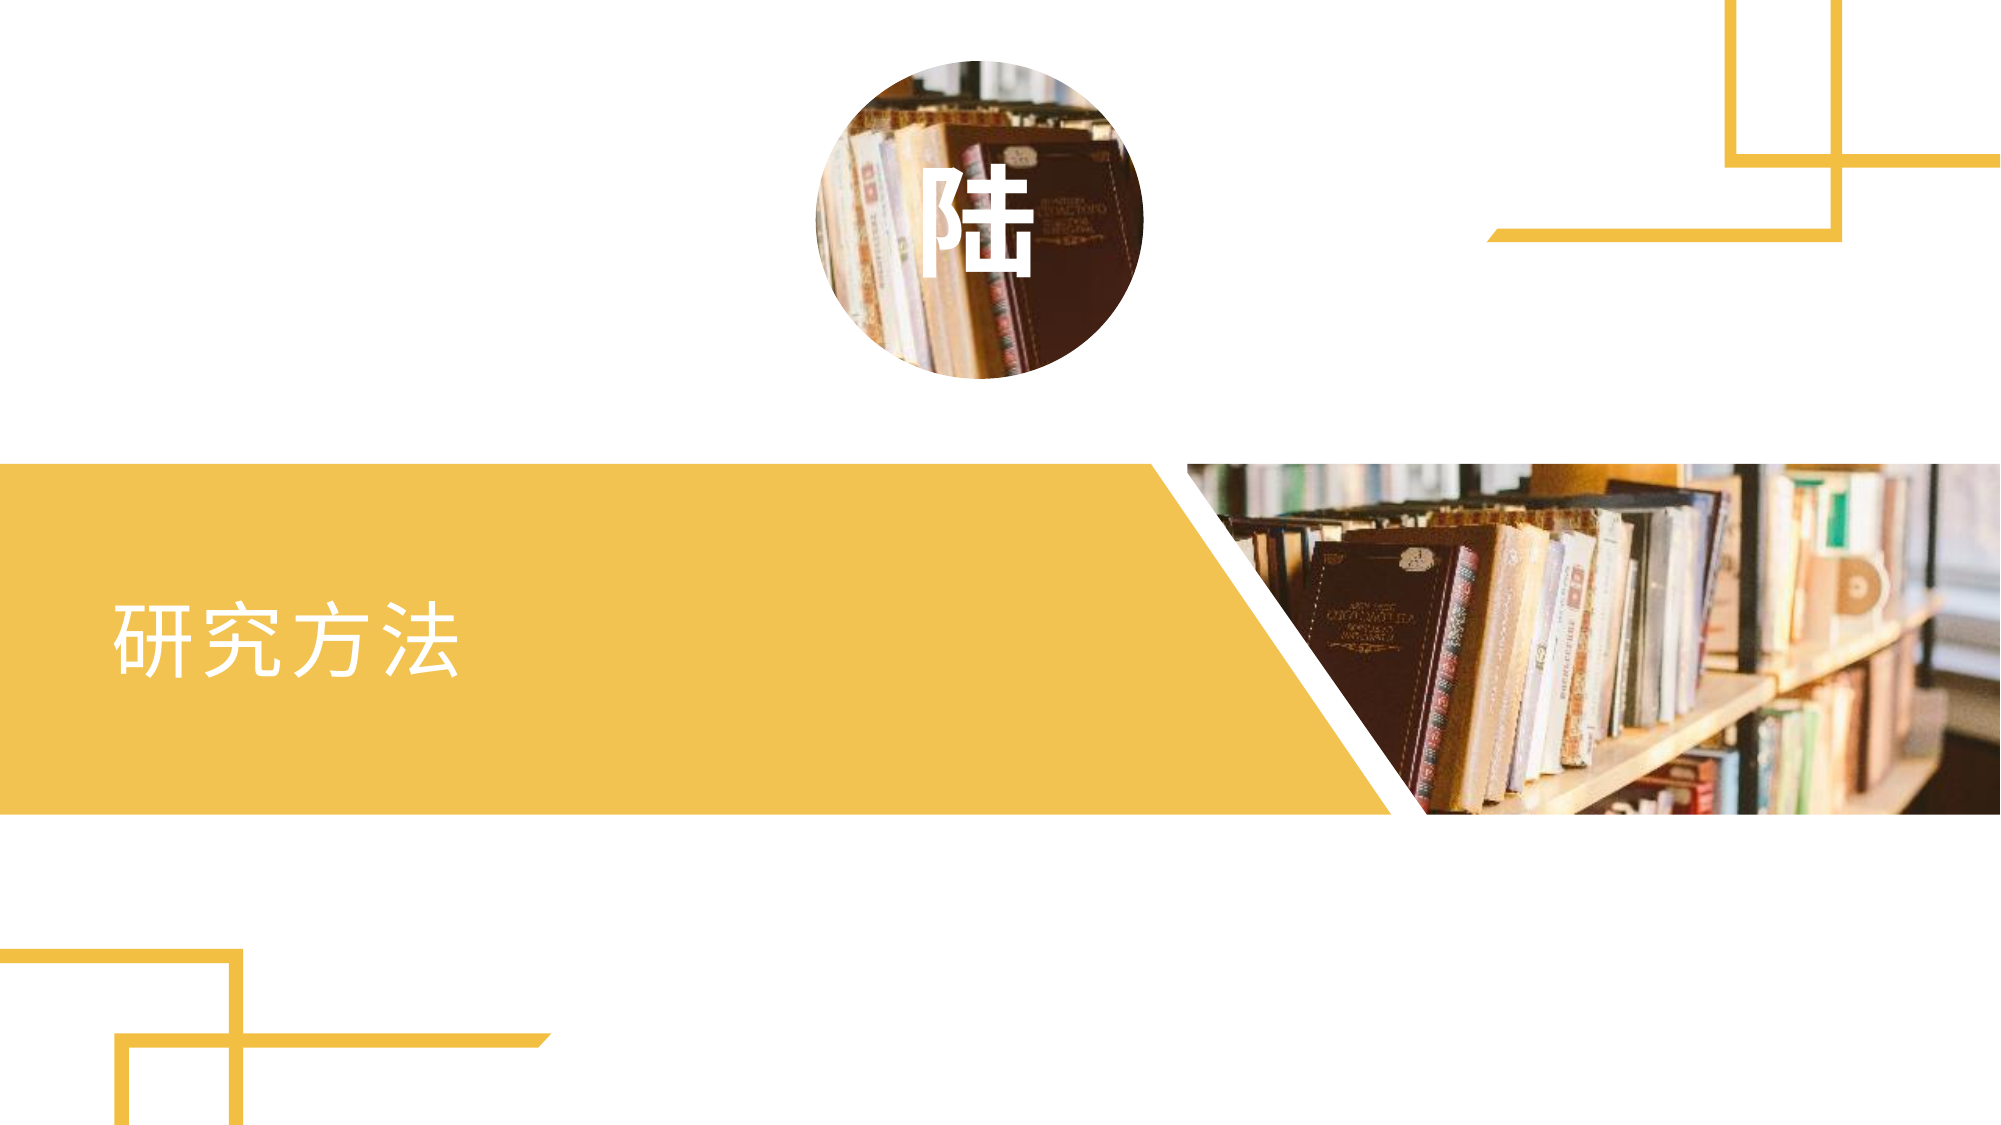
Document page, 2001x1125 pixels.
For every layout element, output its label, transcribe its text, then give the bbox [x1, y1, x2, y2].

picture [839, 61, 1120, 137]
picture [838, 300, 1122, 379]
picture [1187, 463, 2000, 815]
text_box 陆 [810, 137, 1142, 300]
title 研究方法 [96, 512, 1163, 764]
